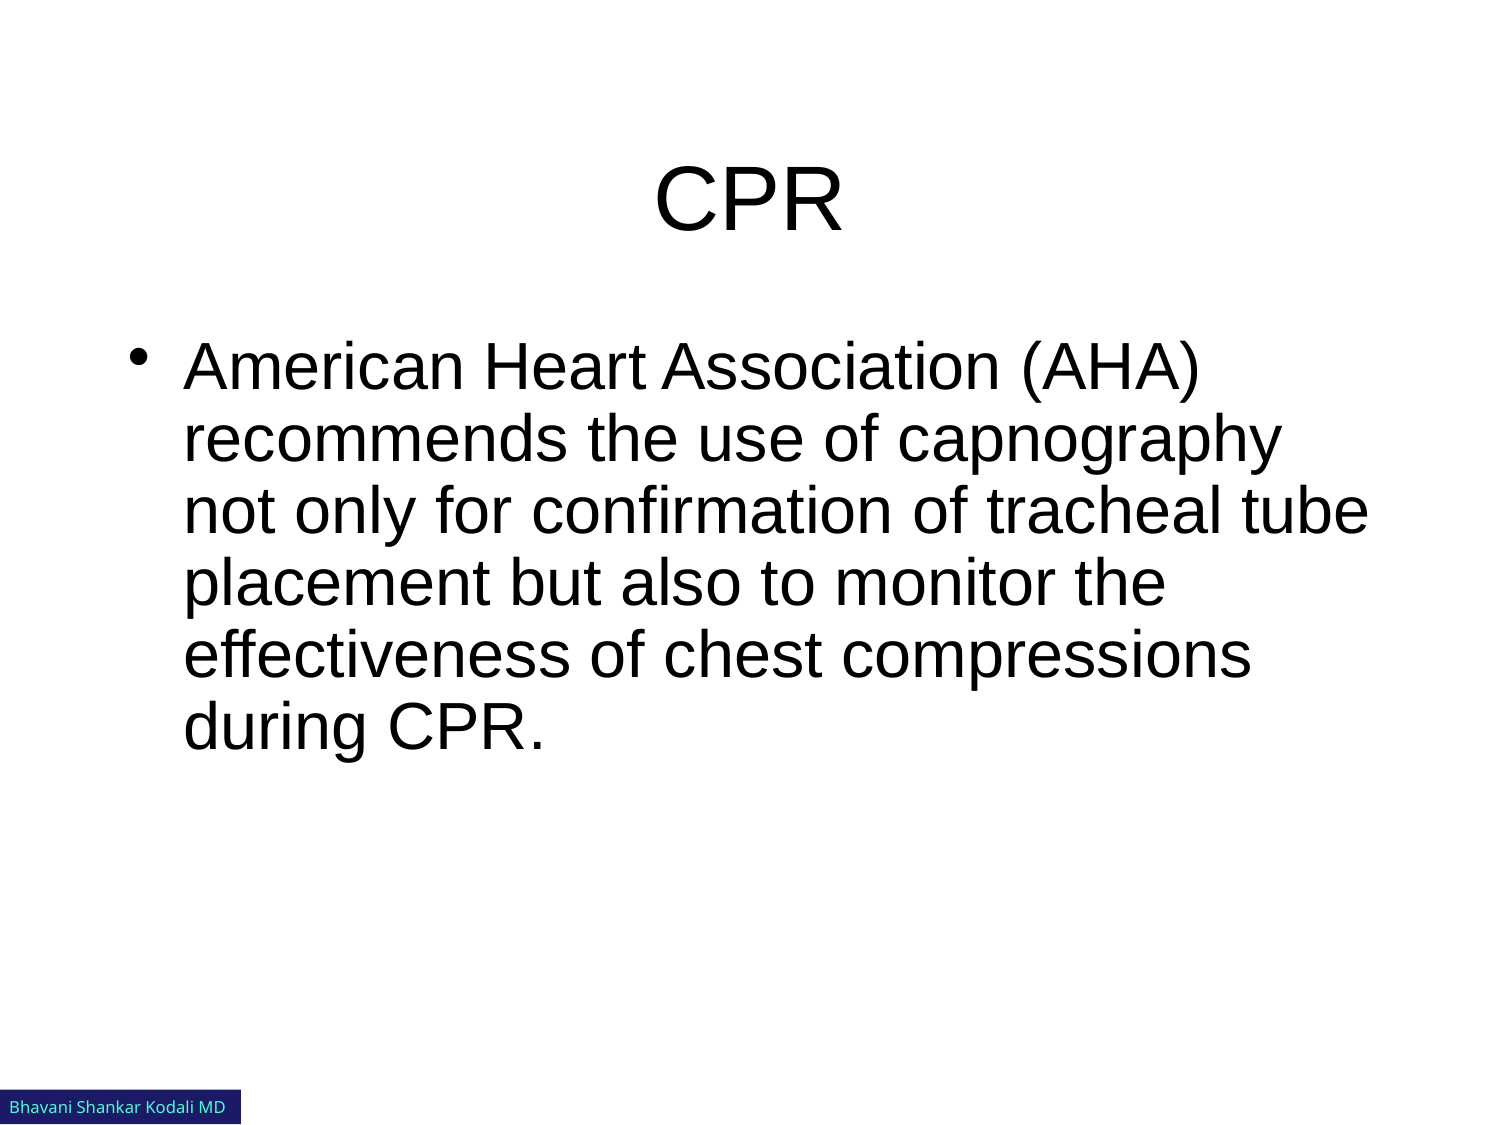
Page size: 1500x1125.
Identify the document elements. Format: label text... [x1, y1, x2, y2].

text_box Bhavani Shankar Kodali MD [0, 1089, 241, 1125]
title CPR [112, 99, 1388, 288]
list American Heart Association (AHA) recommends the use of capnography not only for confirmation of tracheal tube placement but also to monitor the effectiveness of chest compressions during CPR. [112, 324, 1388, 1000]
